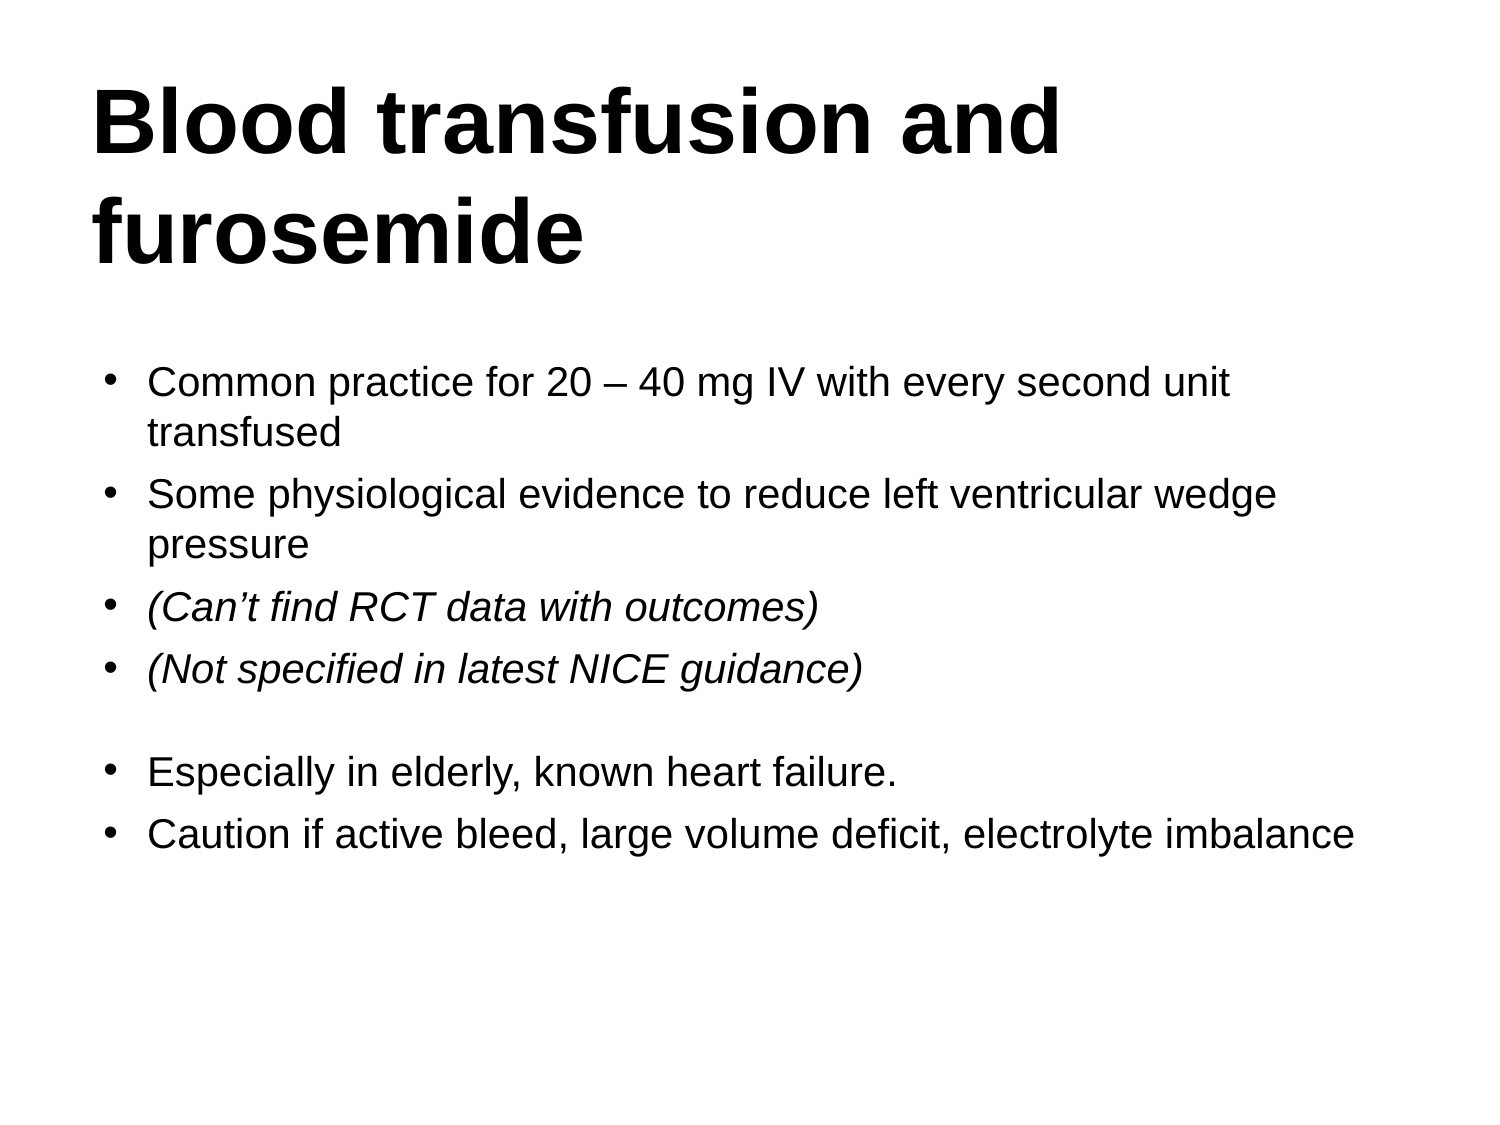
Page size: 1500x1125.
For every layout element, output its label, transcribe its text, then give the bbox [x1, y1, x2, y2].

text_box Common practice for 20 – 40 mg IV with every second unit transfused Some physiological evidence to reduce left ventricular wedge pressure (Can’t find RCT data with outcomes) (Not specified in latest NICE guidance) Especially in elderly, known heart failure. Caution if active bleed, large volume deficit, electrolyte imbalance [88, 347, 1412, 865]
text_box Blood transfusion and furosemide [76, 54, 1400, 290]
